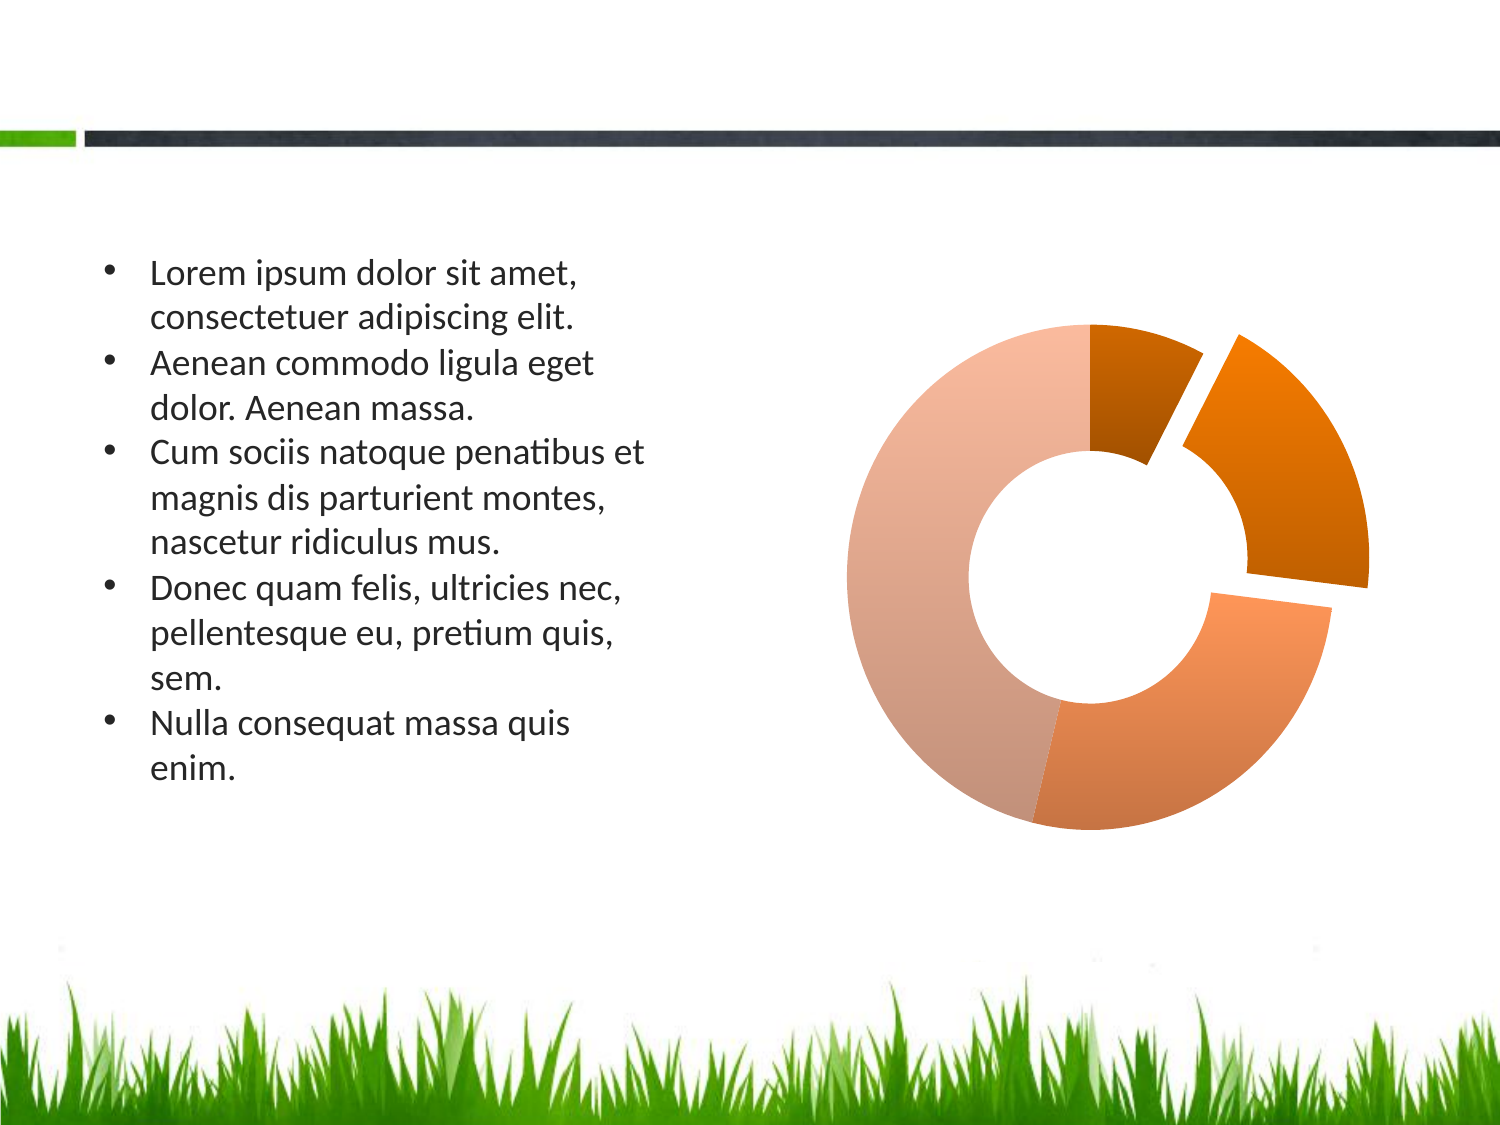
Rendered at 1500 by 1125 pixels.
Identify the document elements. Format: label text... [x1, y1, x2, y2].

chart [804, 236, 1370, 931]
picture [0, 0, 1500, 1125]
text_box Lorem ipsum dolor sit amet, consectetuer adipiscing elit. Aenean commodo ligula eget dolor. Aenean massa. Cum sociis natoque penatibus et magnis dis parturient montes, nascetur ridiculus mus. Donec quam felis, ultricies nec, pellentesque eu, pretium quis, sem. Nulla consequat massa quis enim. [88, 240, 668, 840]
